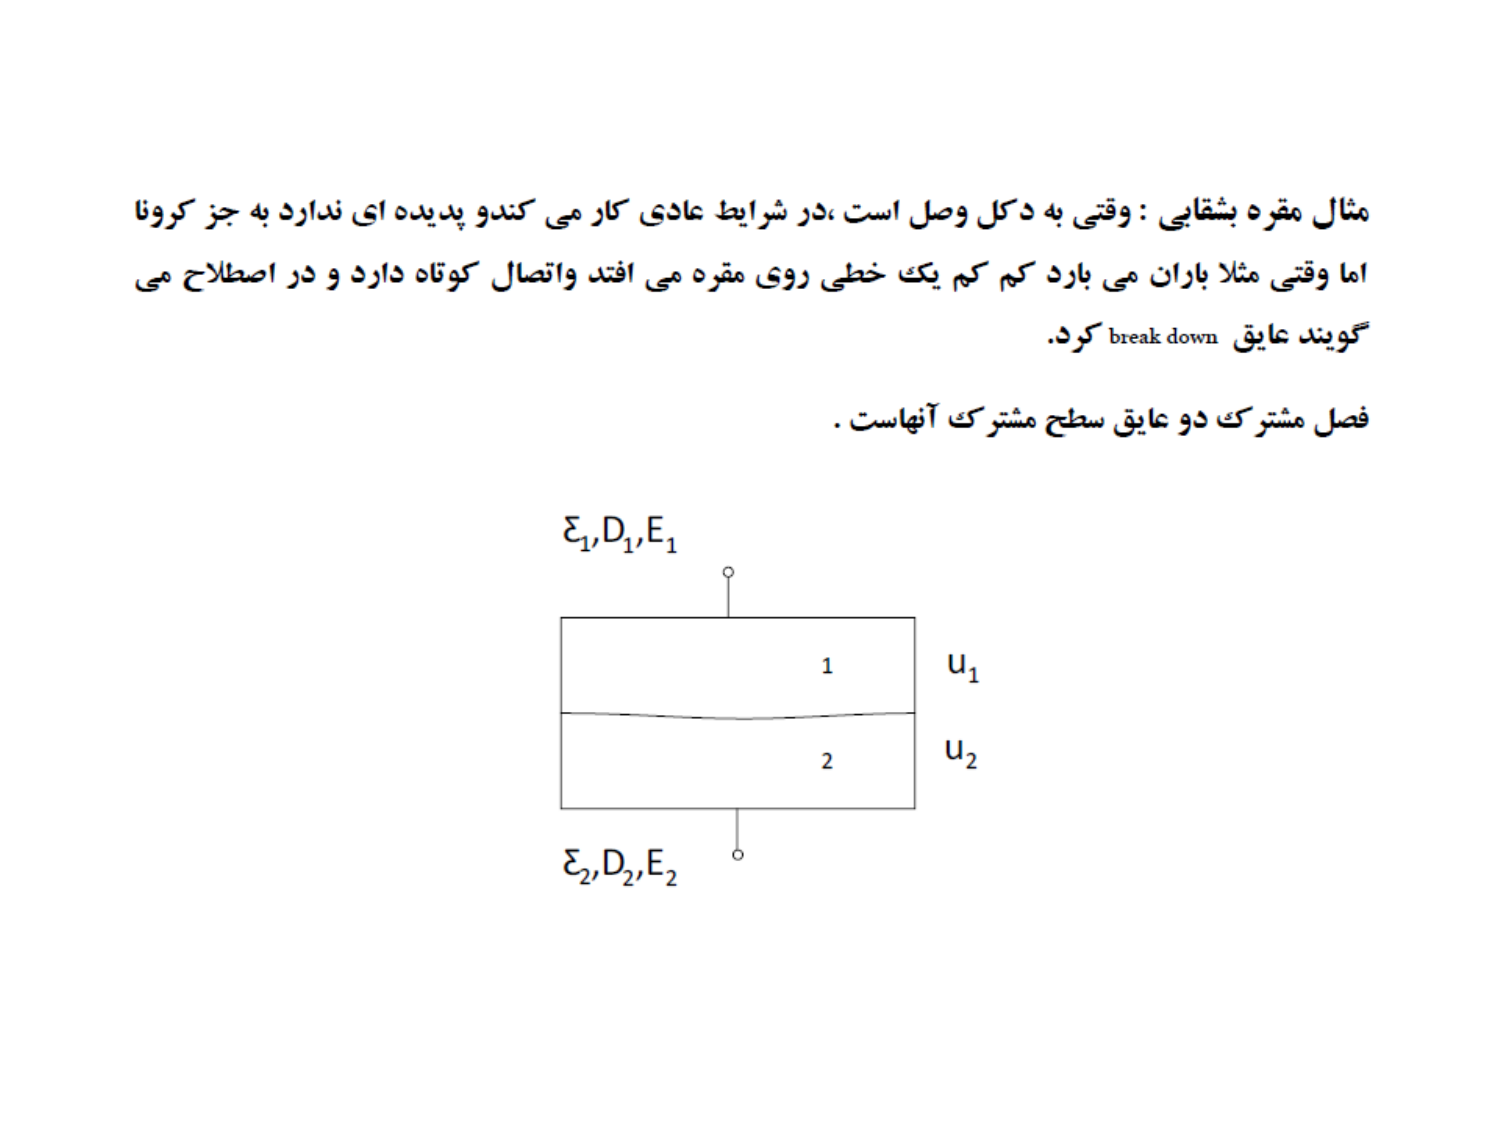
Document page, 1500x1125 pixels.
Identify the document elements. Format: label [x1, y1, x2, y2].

picture [113, 152, 1387, 973]
